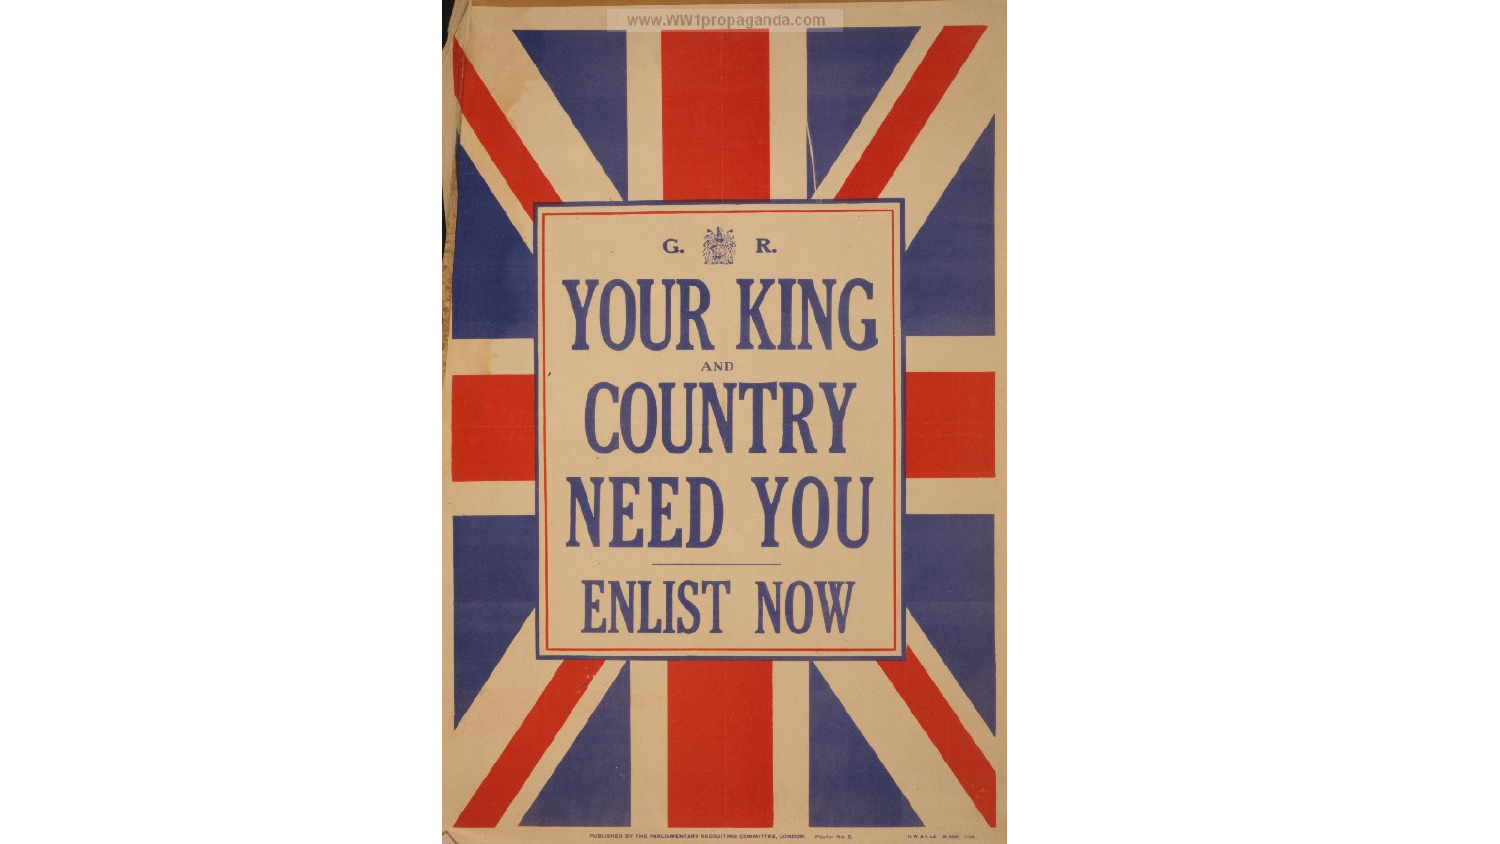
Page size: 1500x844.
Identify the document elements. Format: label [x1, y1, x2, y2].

picture [442, 0, 1007, 844]
